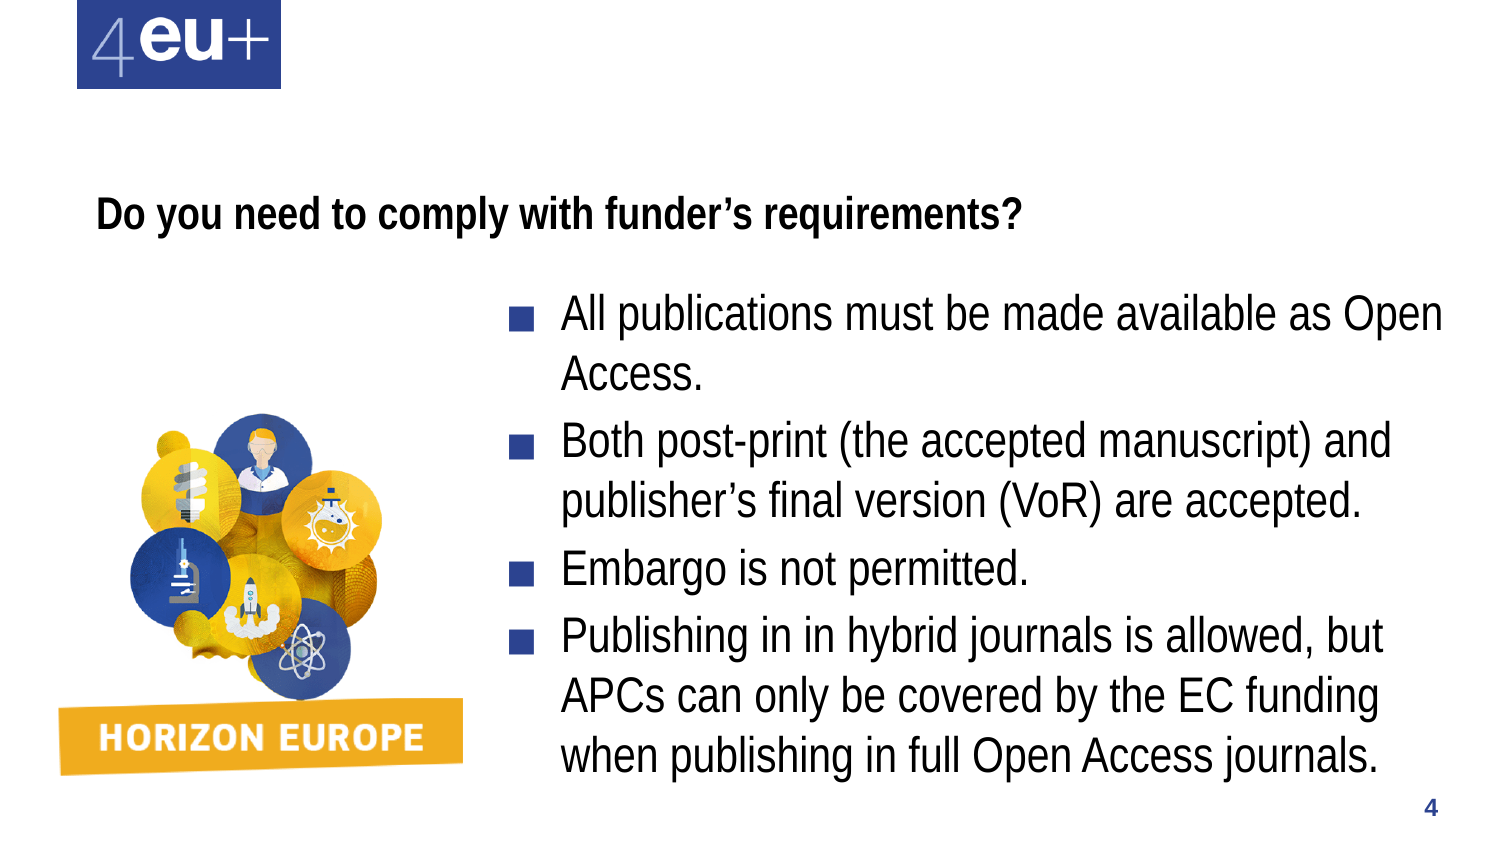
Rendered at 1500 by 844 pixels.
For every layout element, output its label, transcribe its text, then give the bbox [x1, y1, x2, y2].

list All publications must be made available as Open Access. Both post-print (the accepted manuscript) and publisher’s final version (VoR) are accepted. Embargo is not permitted. Publishing in in hybrid journals is allowed, but APCs can only be covered by the EC funding when publishing in full Open Access journals. [470, 272, 1476, 805]
slide_number 4 [1356, 805, 1439, 830]
picture [77, 0, 281, 89]
picture [51, 406, 472, 785]
title Do you need to comply with funder’s requirements? [62, 176, 1439, 279]
